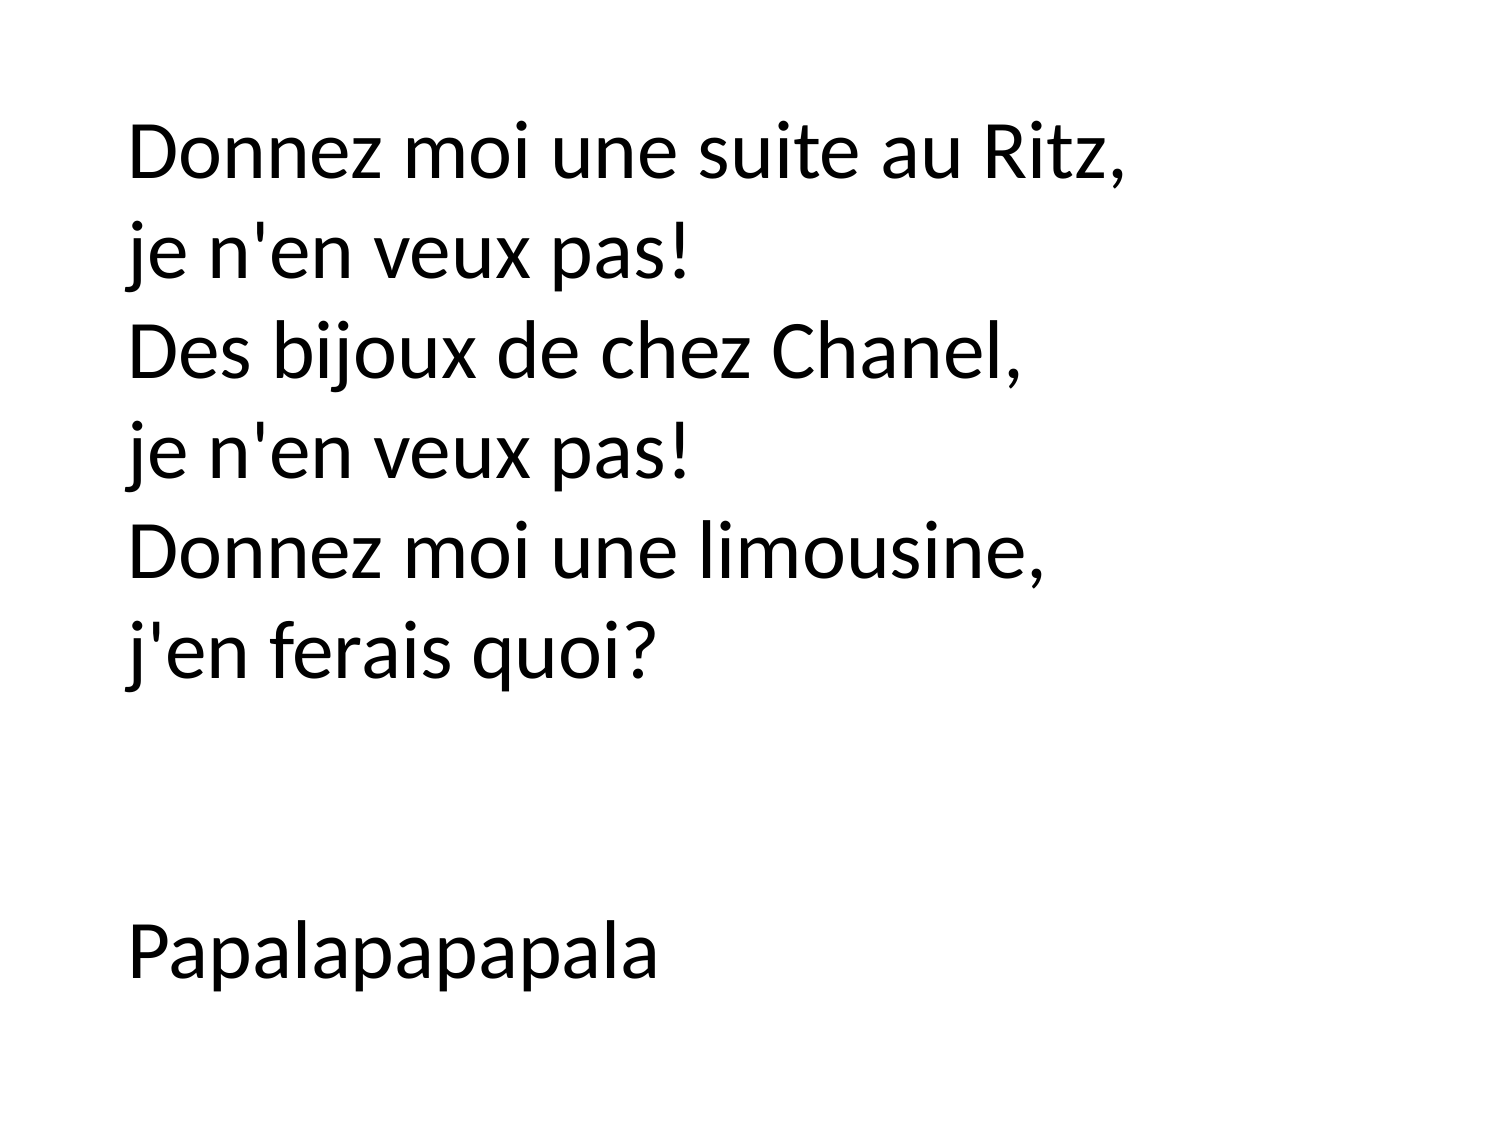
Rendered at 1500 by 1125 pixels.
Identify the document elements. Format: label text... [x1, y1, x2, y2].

text_box Donnez moi une suite au Ritz, je n'en veux pas! Des bijoux de chez Chanel, je n'en veux pas! Donnez moi une limousine, j'en ferais quoi? Papalapapapala [112, 87, 1238, 1125]
